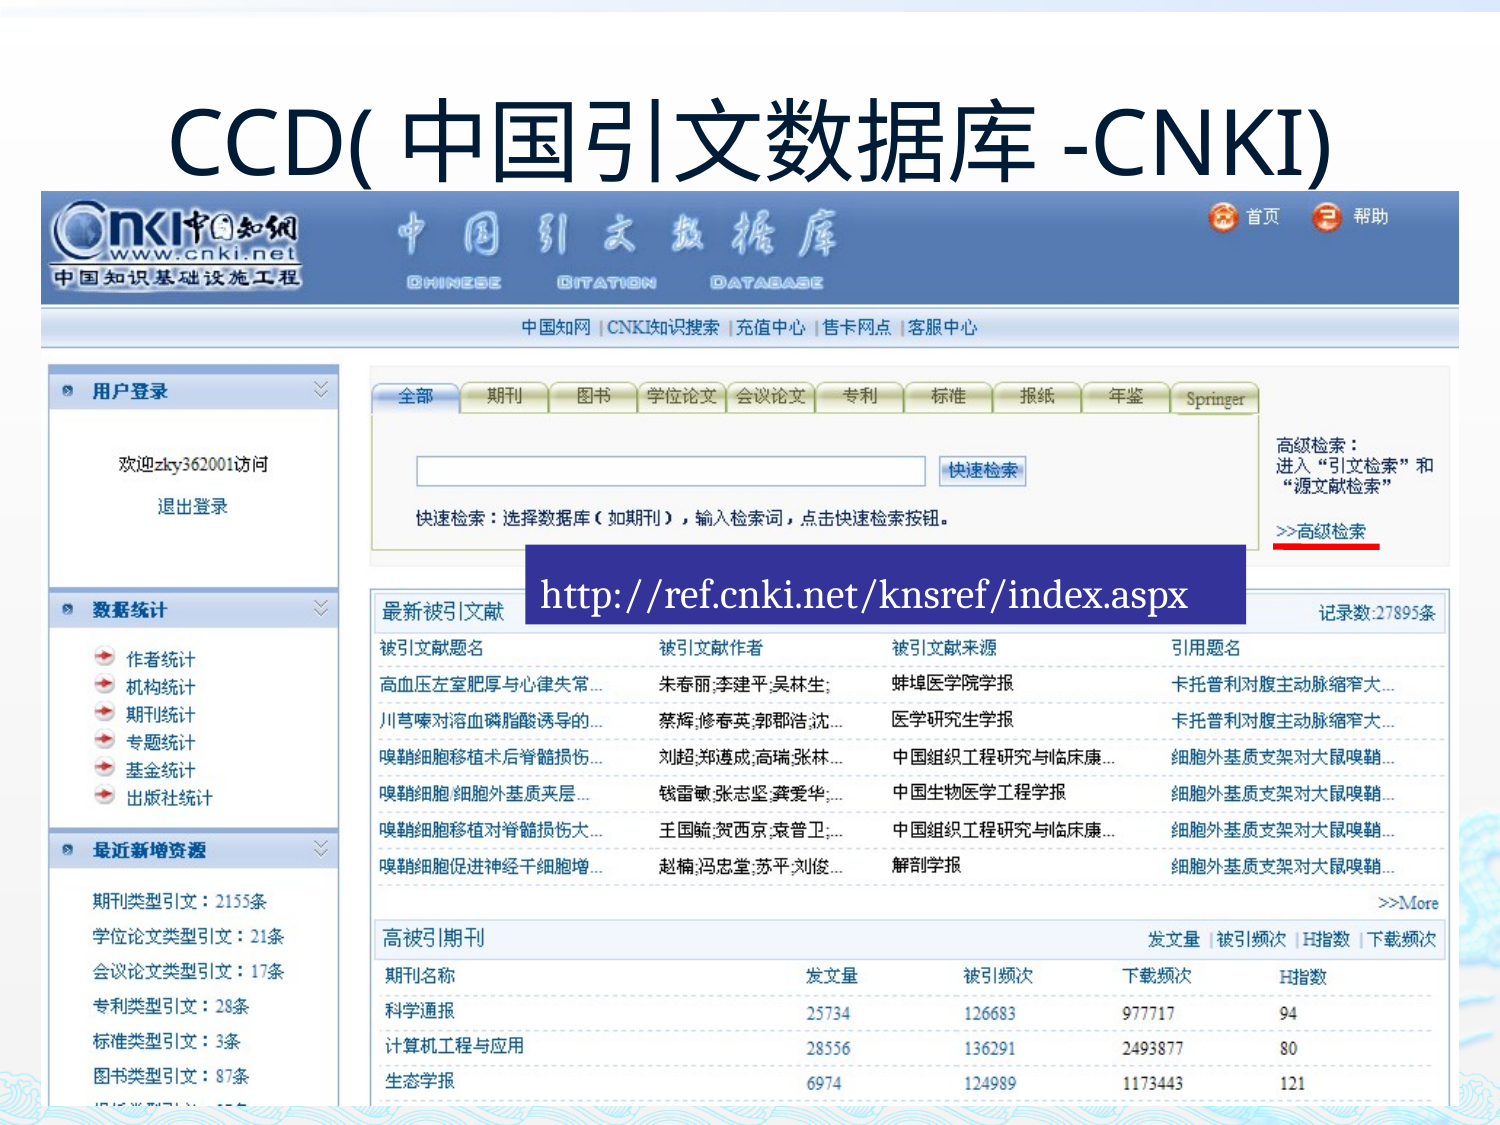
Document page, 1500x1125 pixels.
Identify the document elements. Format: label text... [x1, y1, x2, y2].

picture [40, 191, 1460, 1107]
title CCD(中国引文数据库-CNKI) [75, 45, 1425, 191]
